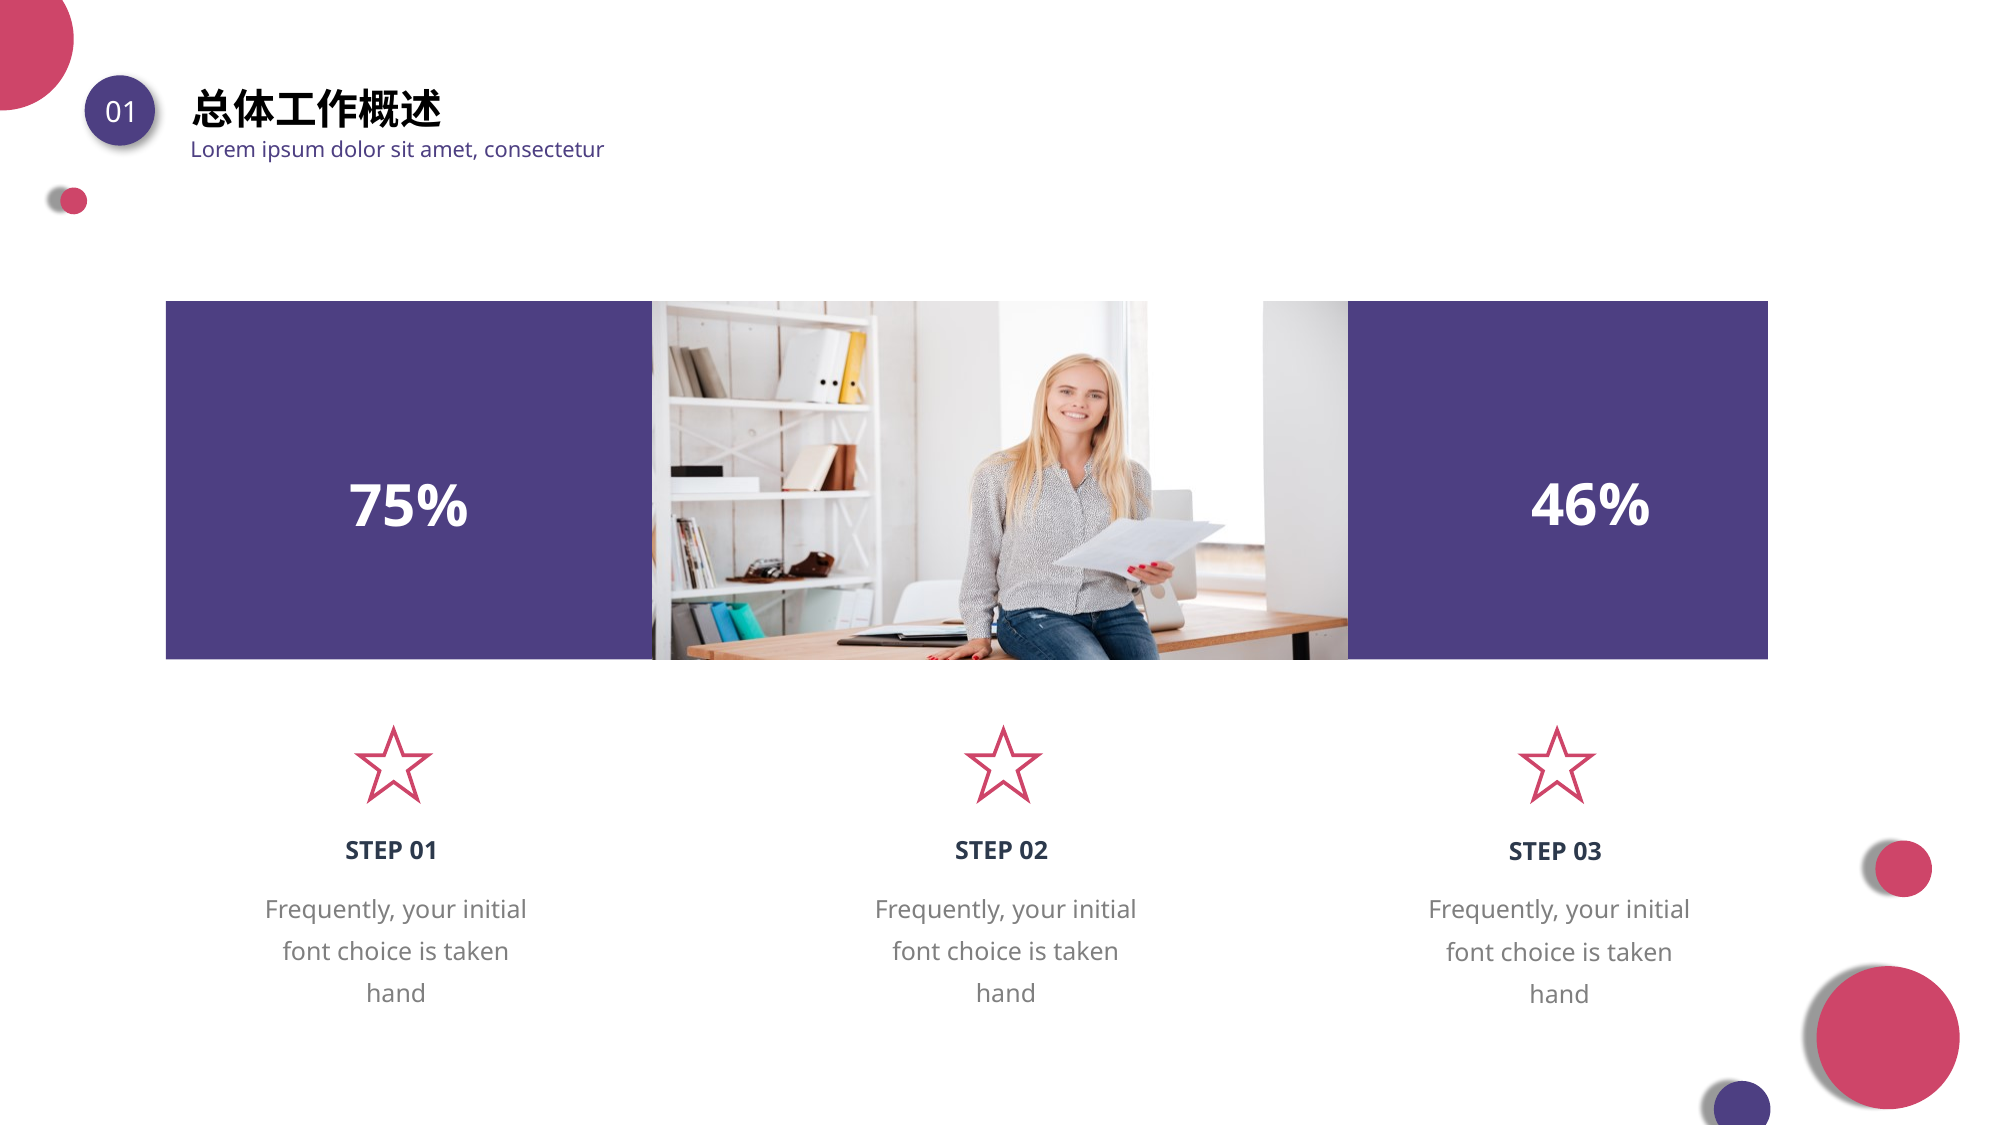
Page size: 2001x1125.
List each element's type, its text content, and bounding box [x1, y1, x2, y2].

text_box Frequently, your initial font choice is taken hand [1404, 872, 1716, 1017]
text_box STEP 03 [1494, 827, 1617, 872]
text_box [0, 0, 75, 112]
text_box [1517, 724, 1597, 805]
text_box Lorem ipsum dolor sit amet, consectetur [175, 127, 733, 169]
text_box Frequently, your initial font choice is taken hand [850, 872, 1162, 1017]
text_box 46% [1516, 459, 1666, 545]
text_box [59, 186, 89, 216]
text_box [1874, 839, 1934, 899]
text_box Frequently, your initial font choice is taken hand [240, 872, 552, 1017]
text_box [165, 300, 651, 660]
text_box [1815, 965, 1961, 1111]
text_box [1349, 300, 1769, 660]
text_box [93, 74, 147, 86]
text_box 01 [90, 86, 183, 137]
text_box [651, 300, 1349, 660]
text_box [354, 724, 434, 804]
text_box [963, 724, 1044, 804]
text_box STEP 02 [940, 827, 1063, 872]
text_box [1712, 1079, 1772, 1125]
text_box [95, 137, 145, 147]
text_box 75% [334, 460, 484, 546]
text_box 总体工作概述 [176, 75, 458, 127]
text_box STEP 01 [330, 827, 454, 872]
text_box [83, 89, 90, 131]
